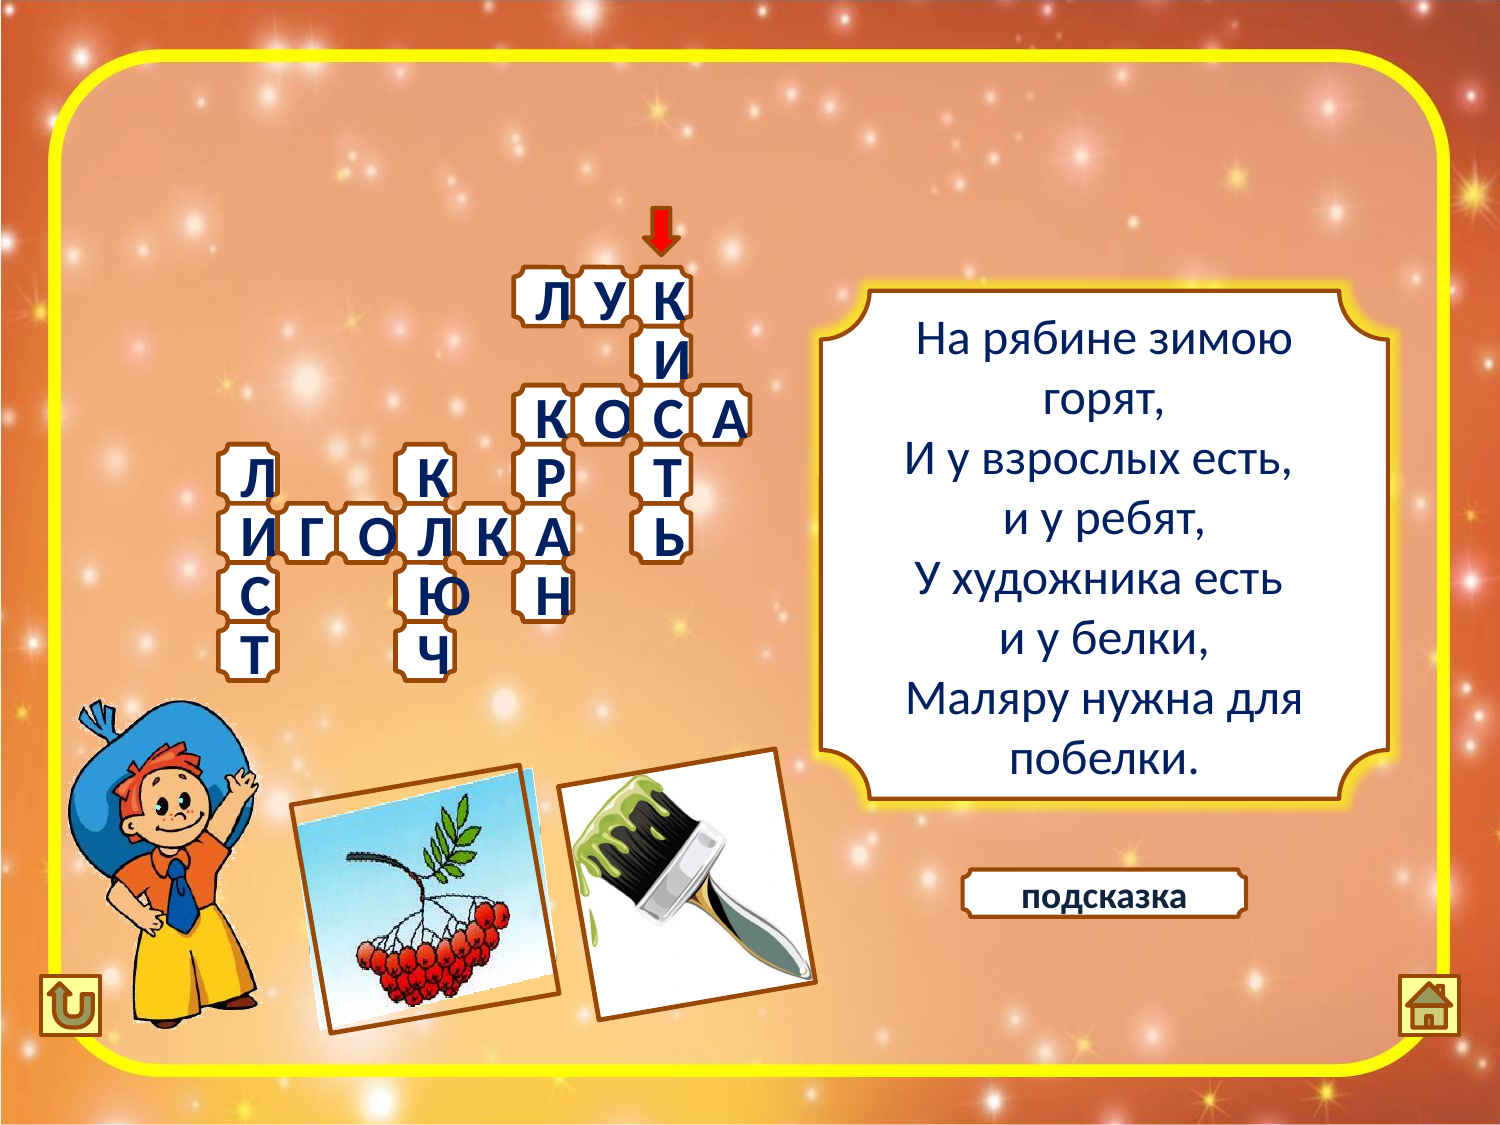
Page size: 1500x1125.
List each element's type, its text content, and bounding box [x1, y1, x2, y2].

text_box [641, 205, 682, 258]
text_box На рябине зимою горят, И у взрослых есть, и у ребят, У художника есть и у белки, Маляру нужна для побелки. [818, 288, 1390, 801]
text_box [39, 974, 47, 1037]
picture [0, 0, 1500, 1125]
text_box [1398, 974, 1461, 1037]
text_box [631, 325, 692, 563]
text_box подсказка [960, 867, 1249, 919]
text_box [218, 266, 751, 681]
